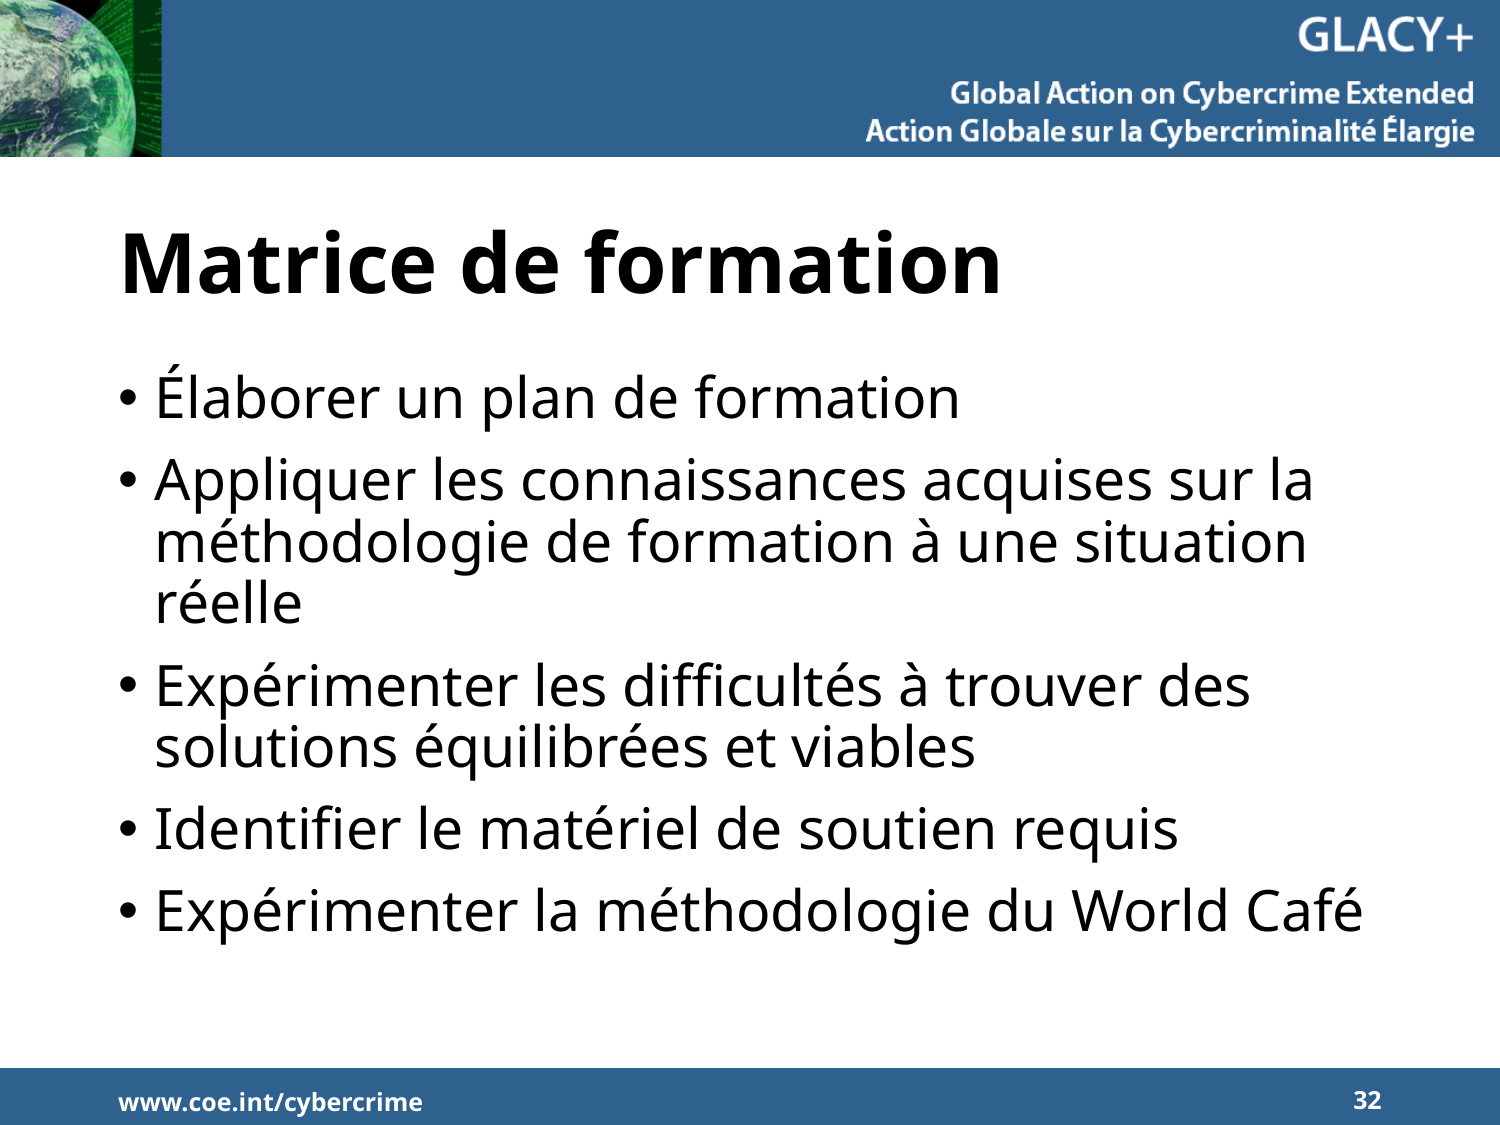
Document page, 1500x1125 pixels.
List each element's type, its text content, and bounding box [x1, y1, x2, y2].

slide_number 32 [1059, 1071, 1397, 1125]
list Élaborer un plan de formation Appliquer les connaissances acquises sur la méthodologie de formation à une situation réelle Expérimenter les difficultés à trouver des solutions équilibrées et viables Identifier le matériel de soutien requis Expérimenter la méthodologie du World Café [103, 362, 1397, 1015]
picture [0, 0, 1500, 157]
title Matrice de formation [103, 171, 1397, 362]
slide_number www.coe.int/cybercrime [103, 1071, 491, 1125]
